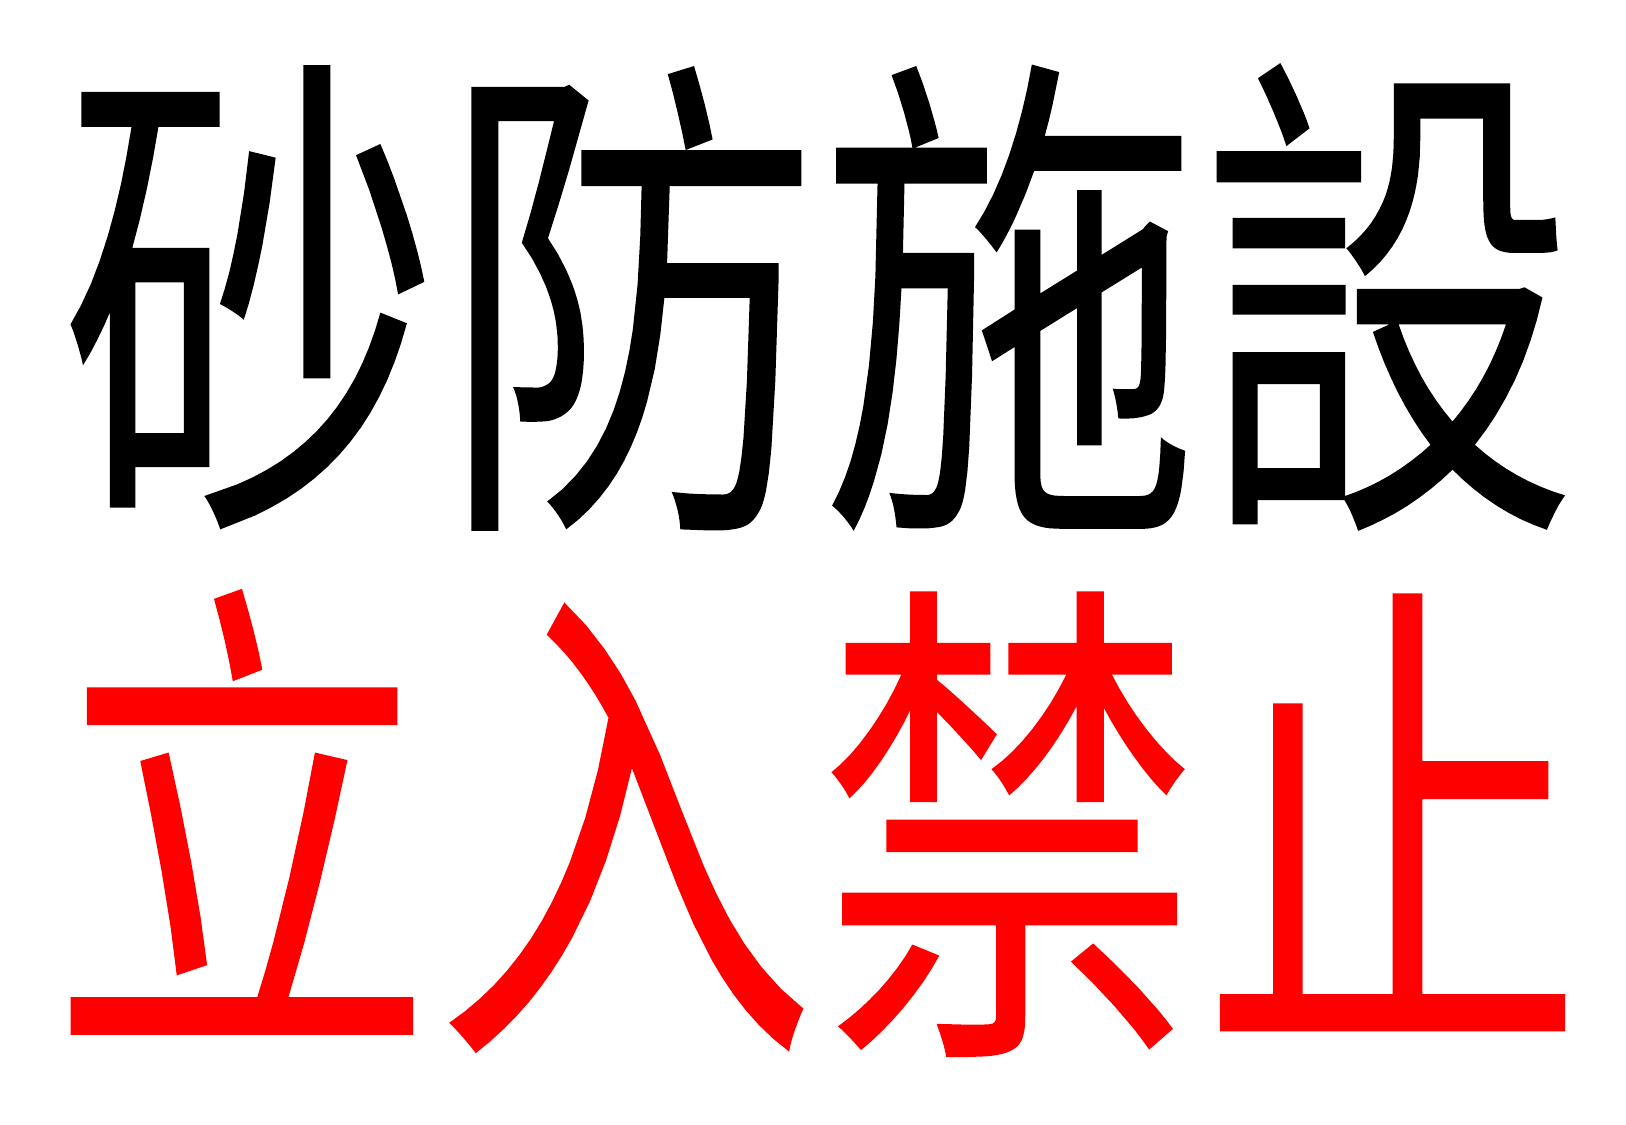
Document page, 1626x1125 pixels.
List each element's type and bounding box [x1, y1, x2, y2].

text_box [70, 62, 1566, 1058]
